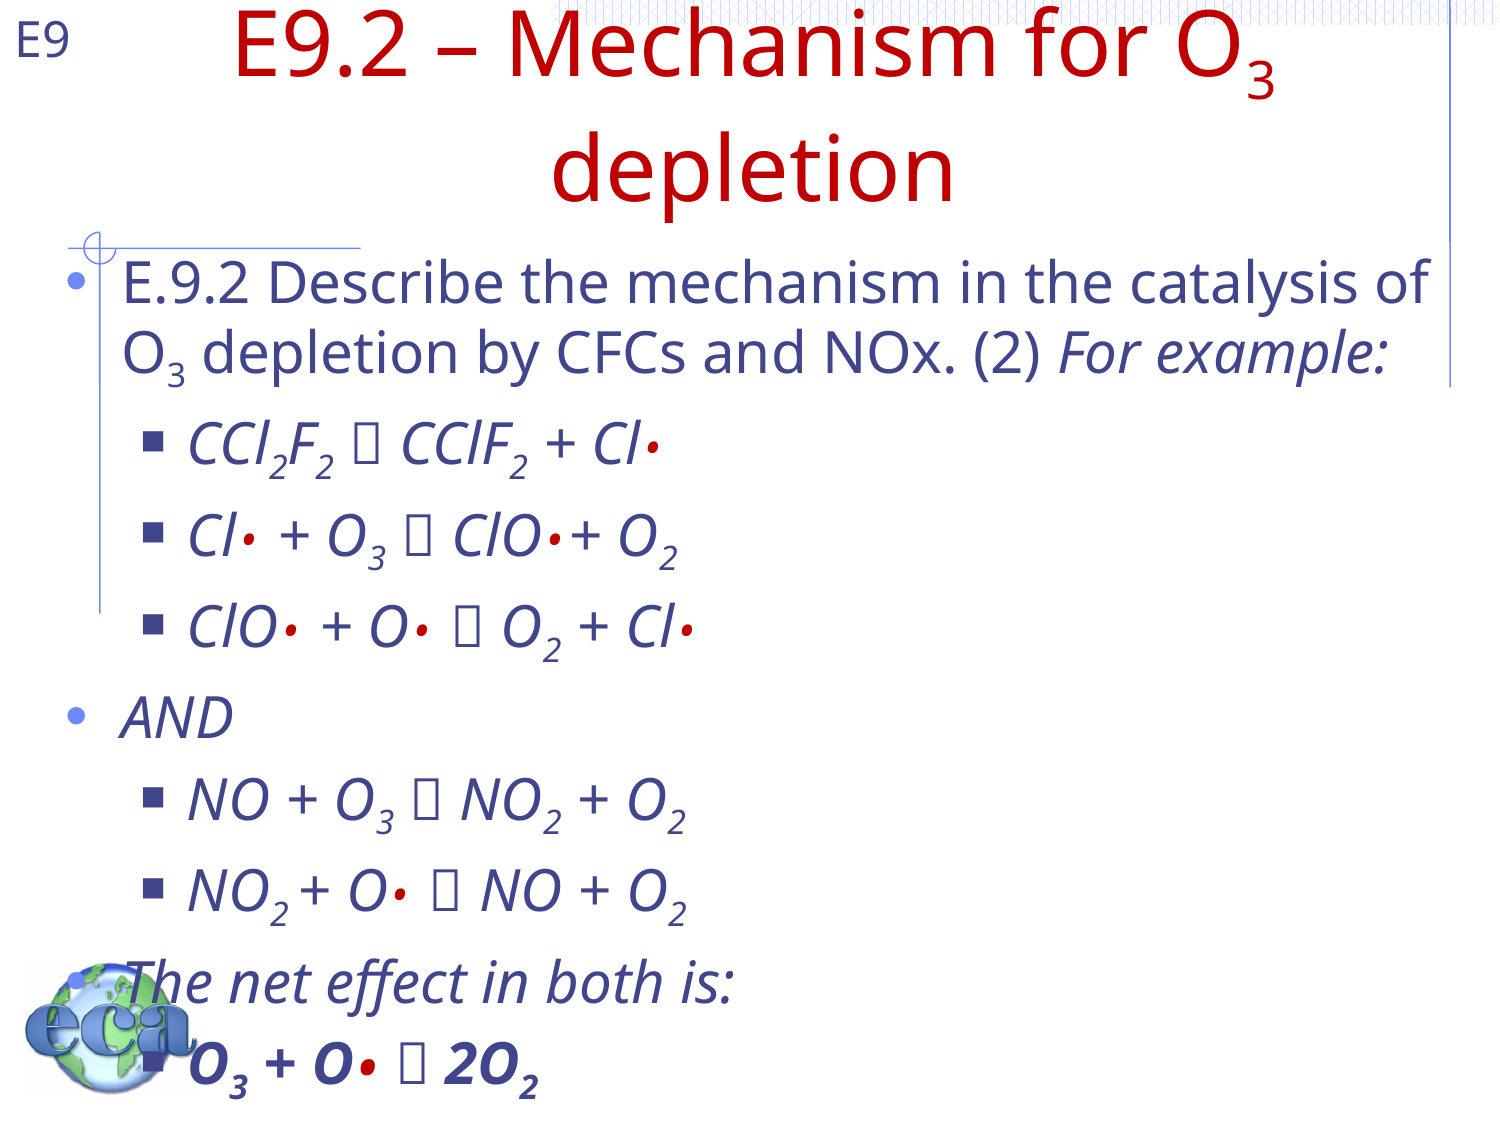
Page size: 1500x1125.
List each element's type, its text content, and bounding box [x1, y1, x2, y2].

list E.9.2 Describe the mechanism in the catalysis of O3 depletion by CFCs and NOx. (2) For example: CCl2F2  CClF2 + Cl• Cl• + O3  ClO•+ O2 ClO• + O•  O2 + Cl• AND NO + O3  NO2 + O2 NO2 + O•  NO + O2 The net effect in both is: O3 + O•  2O2 [49, 237, 1463, 976]
picture [23, 960, 200, 1096]
title E9.2 – Mechanism for O3 depletion [41, 89, 1467, 228]
